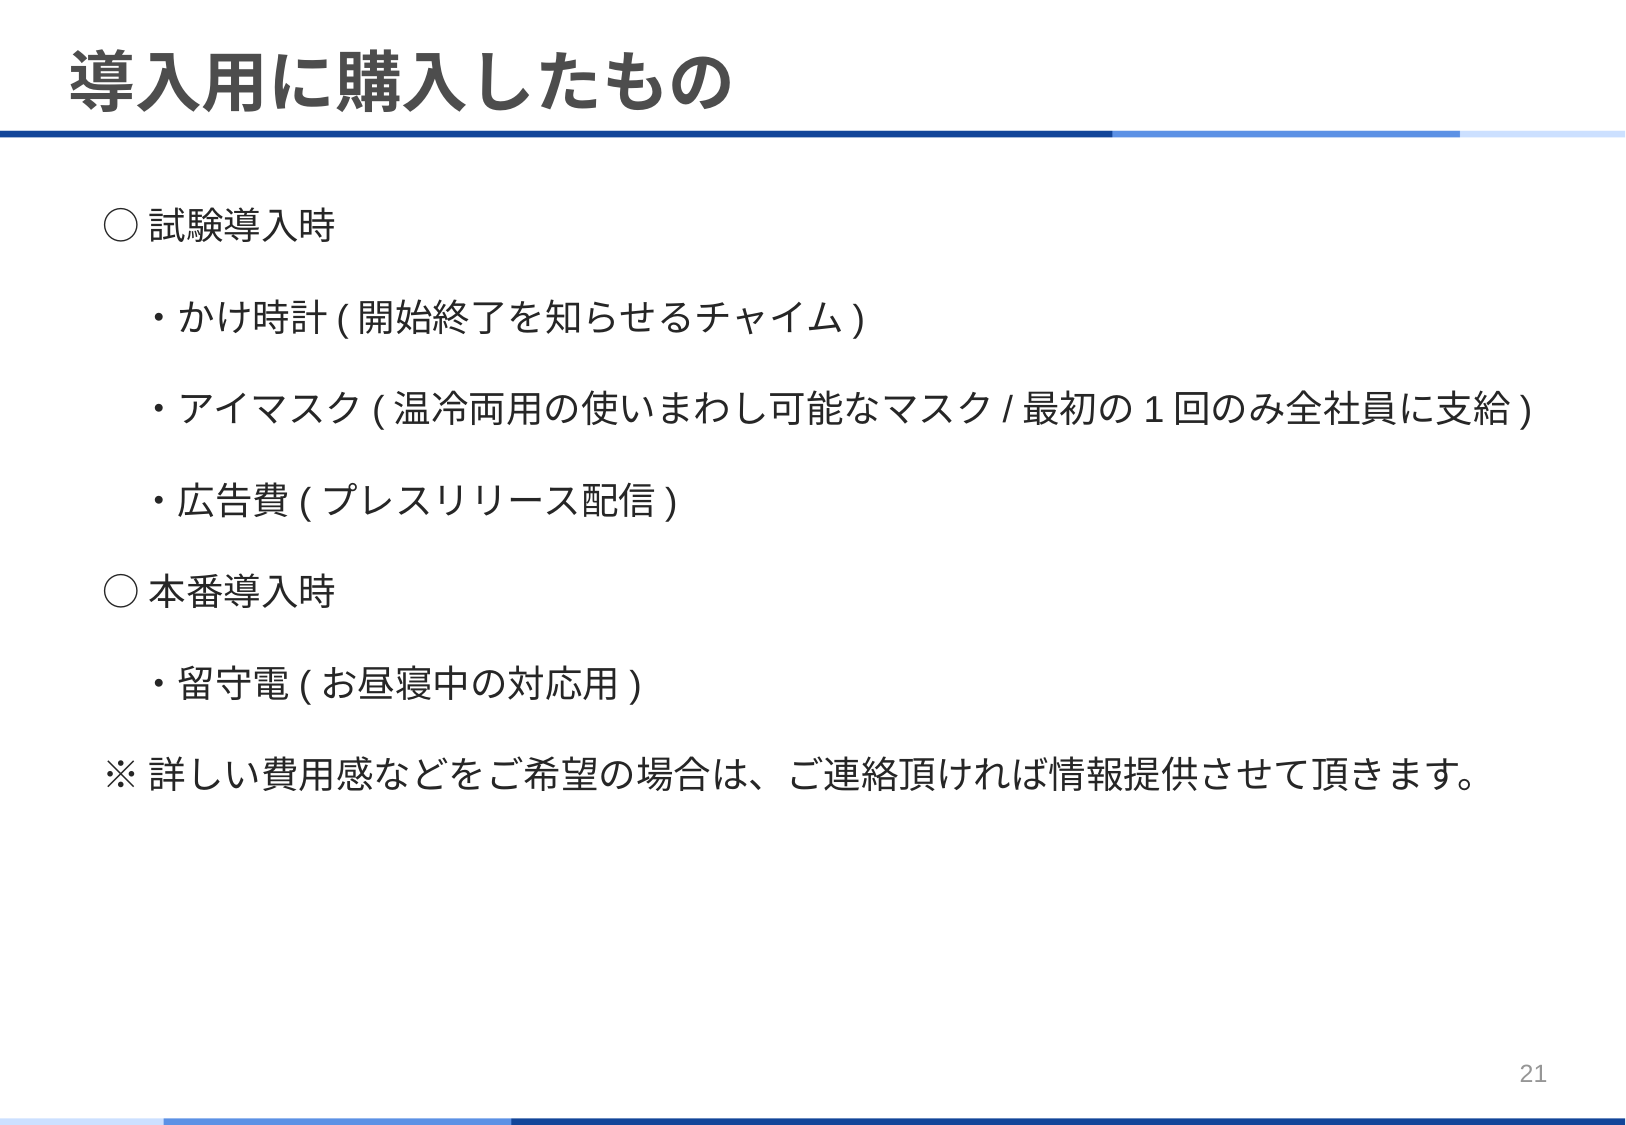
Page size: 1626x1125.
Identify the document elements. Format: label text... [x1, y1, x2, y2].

slide_number 21 [1183, 1049, 1563, 1103]
text_box ○試験導入時 ・かけ時計(開始終了を知らせるチャイム) ・アイマスク(温冷両用の使いまわし可能なマスク/最初の1回のみ全社員に支給) ・広告費(プレスリリース配信) ○本番導入時 ・留守電(お昼寝中の対応用) ※詳しい費用感などをご希望の場合は、ご連絡頂ければ情報提供させて頂きます。 [87, 185, 1588, 1049]
picture [0, 0, 1626, 1125]
title 導入用に購入したもの [62, 23, 1563, 138]
